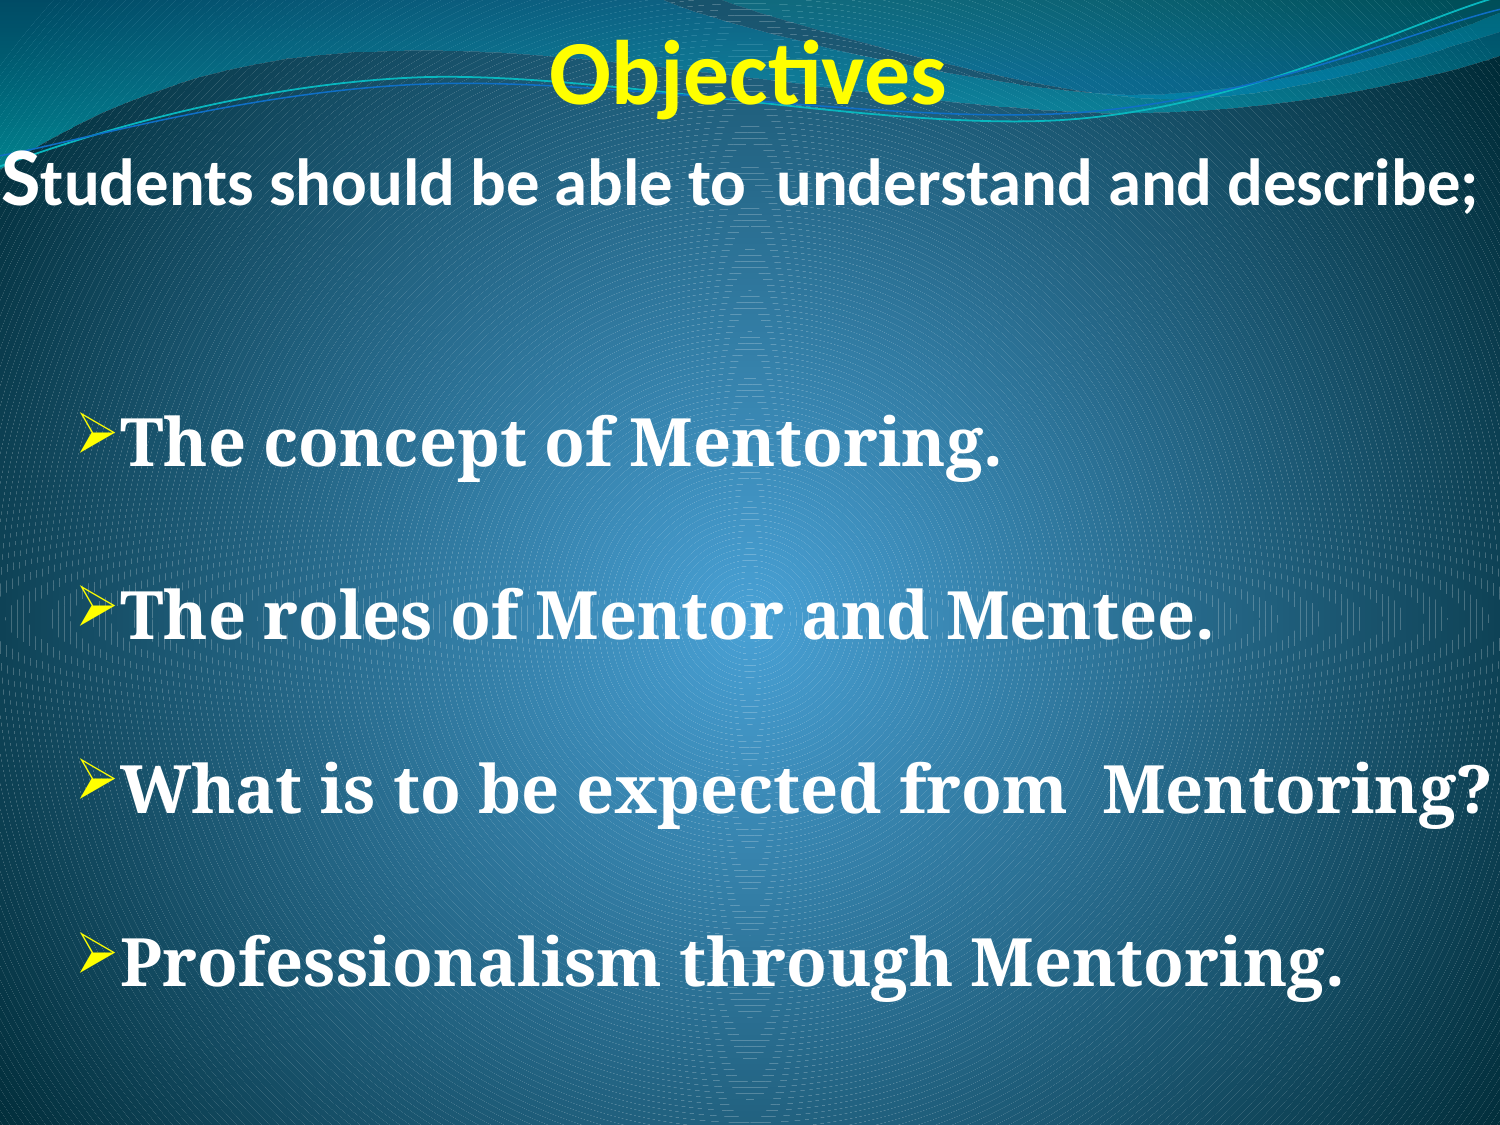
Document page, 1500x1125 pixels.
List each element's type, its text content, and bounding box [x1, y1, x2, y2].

title Objectives Students should be able to understand and describe; [0, 0, 1500, 312]
subtitle The concept of Mentoring. The roles of Mentor and Mentee. What is to be expected from Mentoring? Professionalism through Mentoring. [0, 312, 1500, 1125]
